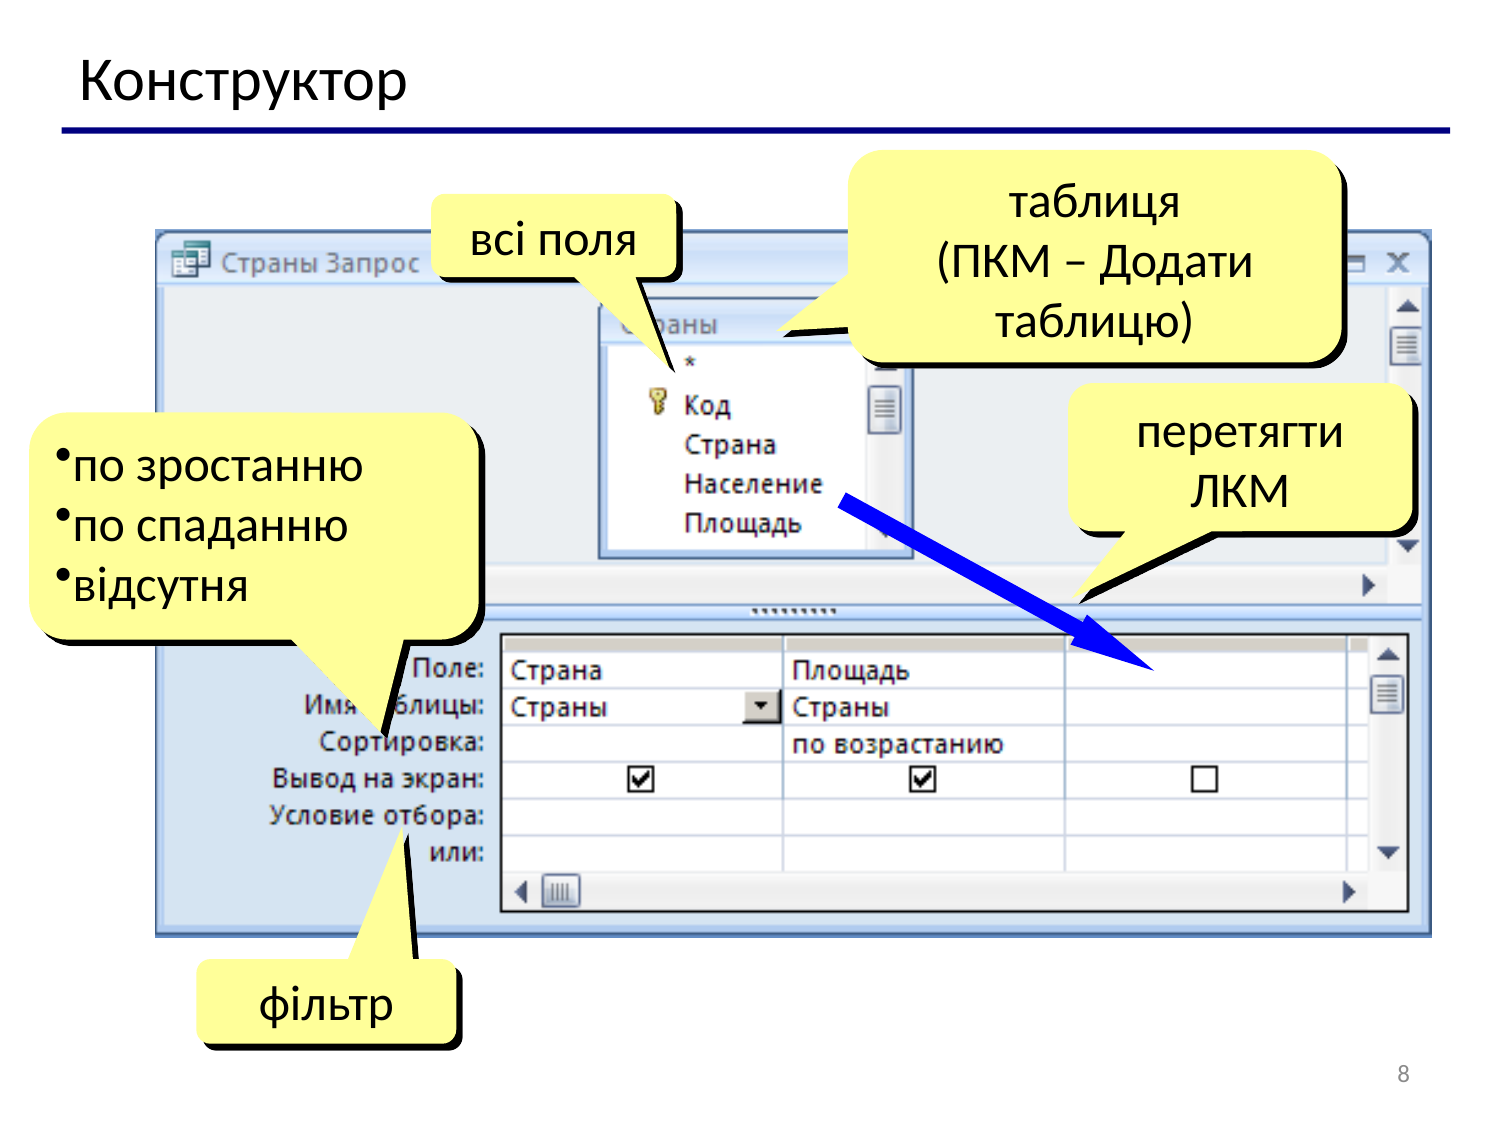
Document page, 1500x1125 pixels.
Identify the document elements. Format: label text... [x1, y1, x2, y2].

slide_number 8 [1074, 1042, 1425, 1103]
text_box всі поля [431, 193, 677, 227]
picture [154, 228, 1433, 938]
text_box по зростанню по спаданню відсутня [29, 412, 149, 640]
text_box таблиця (ПКМ – Додати таблицю) [847, 149, 1342, 227]
text_box фільтр [196, 946, 457, 1044]
text_box Конструктор [64, 31, 1401, 121]
